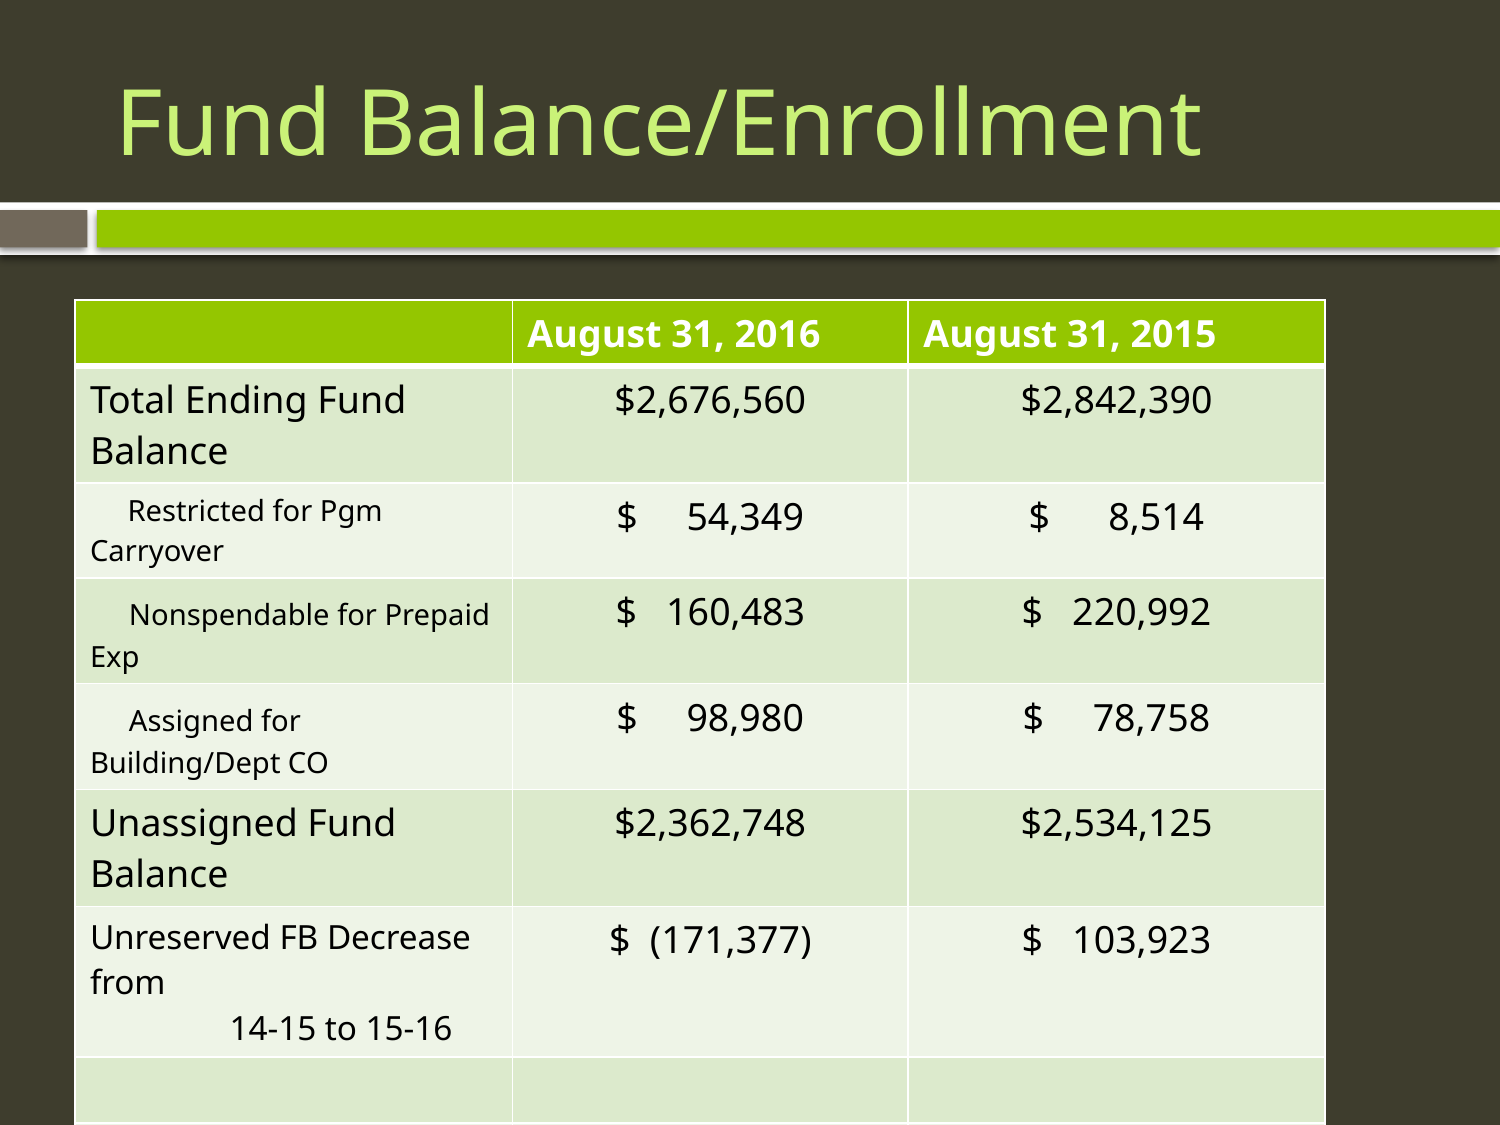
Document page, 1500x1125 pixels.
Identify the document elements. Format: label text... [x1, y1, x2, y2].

table_cell $ 98,980 [513, 684, 907, 789]
table_header August 31, 2015 [909, 301, 1324, 363]
table_cell $ 78,758 [909, 684, 1324, 789]
table_cell $ 54,349 [513, 484, 907, 577]
table_cell $2,842,390 [909, 369, 1324, 482]
table_cell Unassigned Fund Balance [76, 790, 512, 906]
table_cell [76, 1058, 512, 1122]
table_cell $ 8,514 [909, 484, 1324, 577]
table_cell Nonspendable for Prepaid Exp [76, 579, 512, 683]
table_cell $ (171,377) [513, 907, 907, 1056]
table_cell $ 103,923 [909, 907, 1324, 1056]
table_cell Restricted for Pgm Carryover [76, 484, 512, 577]
table_cell $2,534,125 [909, 790, 1324, 906]
table_cell Assigned for Building/Dept CO [76, 684, 512, 789]
table_cell Total Ending Fund Balance [76, 369, 512, 482]
table_header August 31, 2016 [513, 301, 907, 363]
title Fund Balance/Enrollment [100, 37, 1438, 200]
table_cell [513, 1058, 907, 1122]
table_cell $2,362,748 [513, 790, 907, 906]
table_header [76, 301, 512, 363]
table_cell $ 160,483 [513, 579, 907, 683]
table_cell $2,676,560 [513, 369, 907, 482]
table_cell Unreserved FB Decrease from 14-15 to 15-16 [76, 907, 512, 1056]
table_cell $ 220,992 [909, 579, 1324, 683]
table_cell [909, 1058, 1324, 1122]
